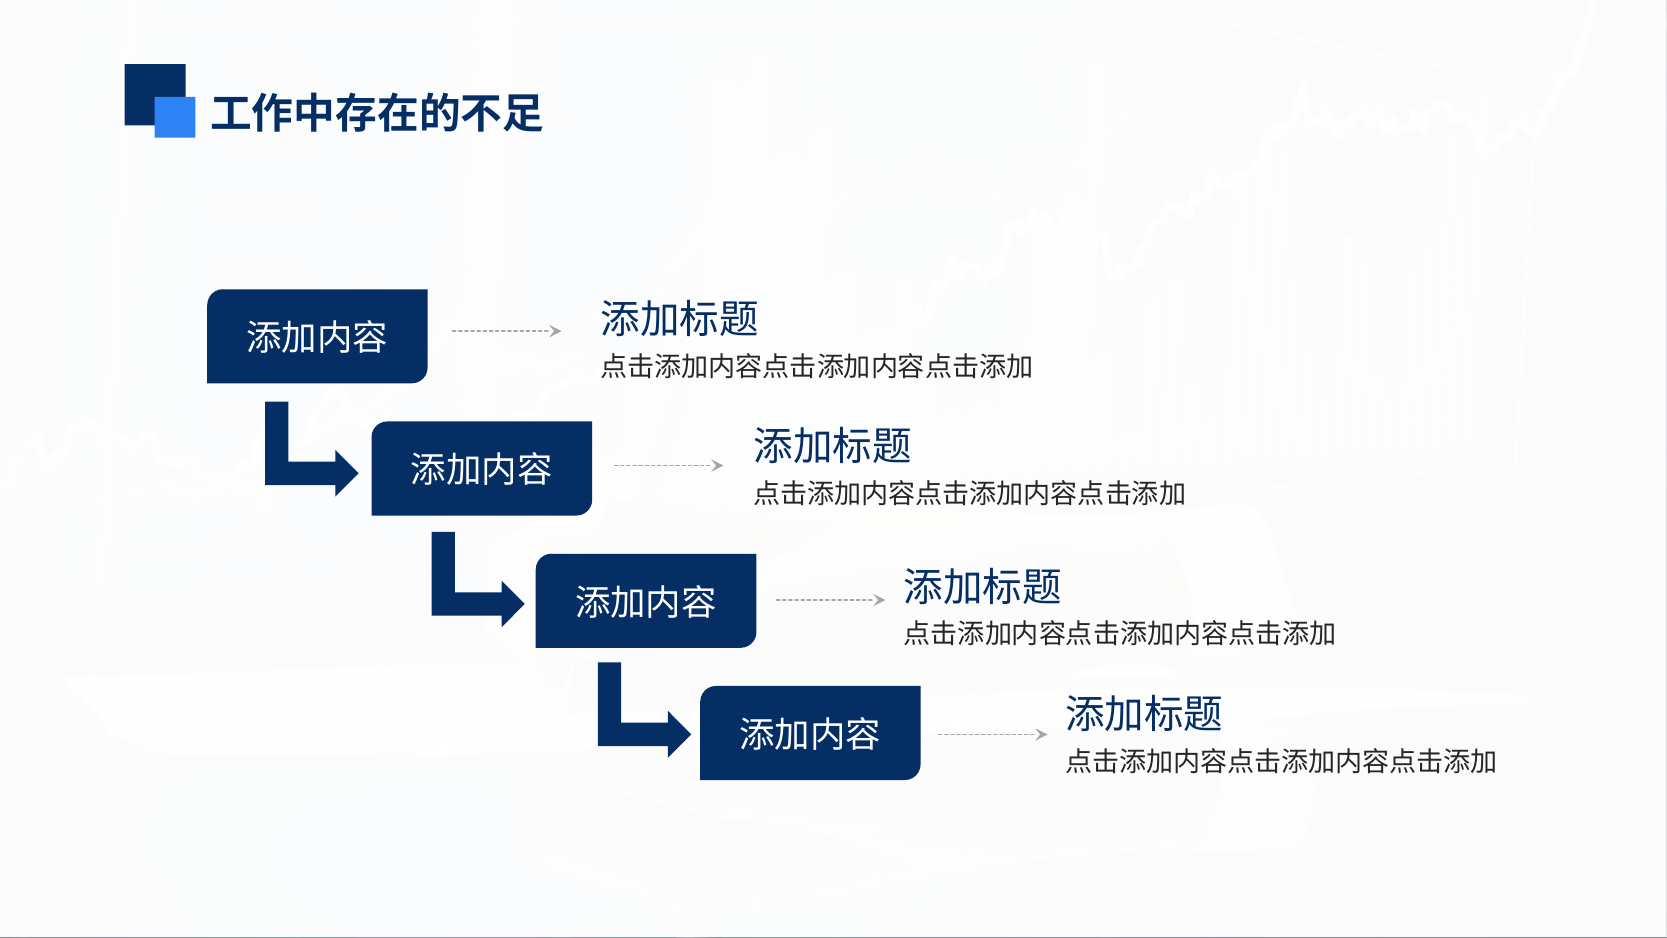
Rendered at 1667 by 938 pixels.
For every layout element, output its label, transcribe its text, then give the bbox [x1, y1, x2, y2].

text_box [888, 556, 1355, 659]
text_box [585, 288, 1051, 392]
text_box [429, 529, 527, 630]
text_box 工作中存在的不足 [195, 78, 574, 144]
text_box 添加内容 [205, 287, 430, 386]
text_box 添加内容 [533, 551, 759, 650]
text_box [263, 399, 361, 499]
text_box [595, 660, 694, 760]
text_box [123, 62, 188, 127]
text_box 添加内容 [698, 683, 923, 783]
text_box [738, 416, 1204, 519]
text_box [153, 95, 197, 140]
text_box 添加内容 [369, 419, 595, 518]
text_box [1050, 684, 1516, 787]
